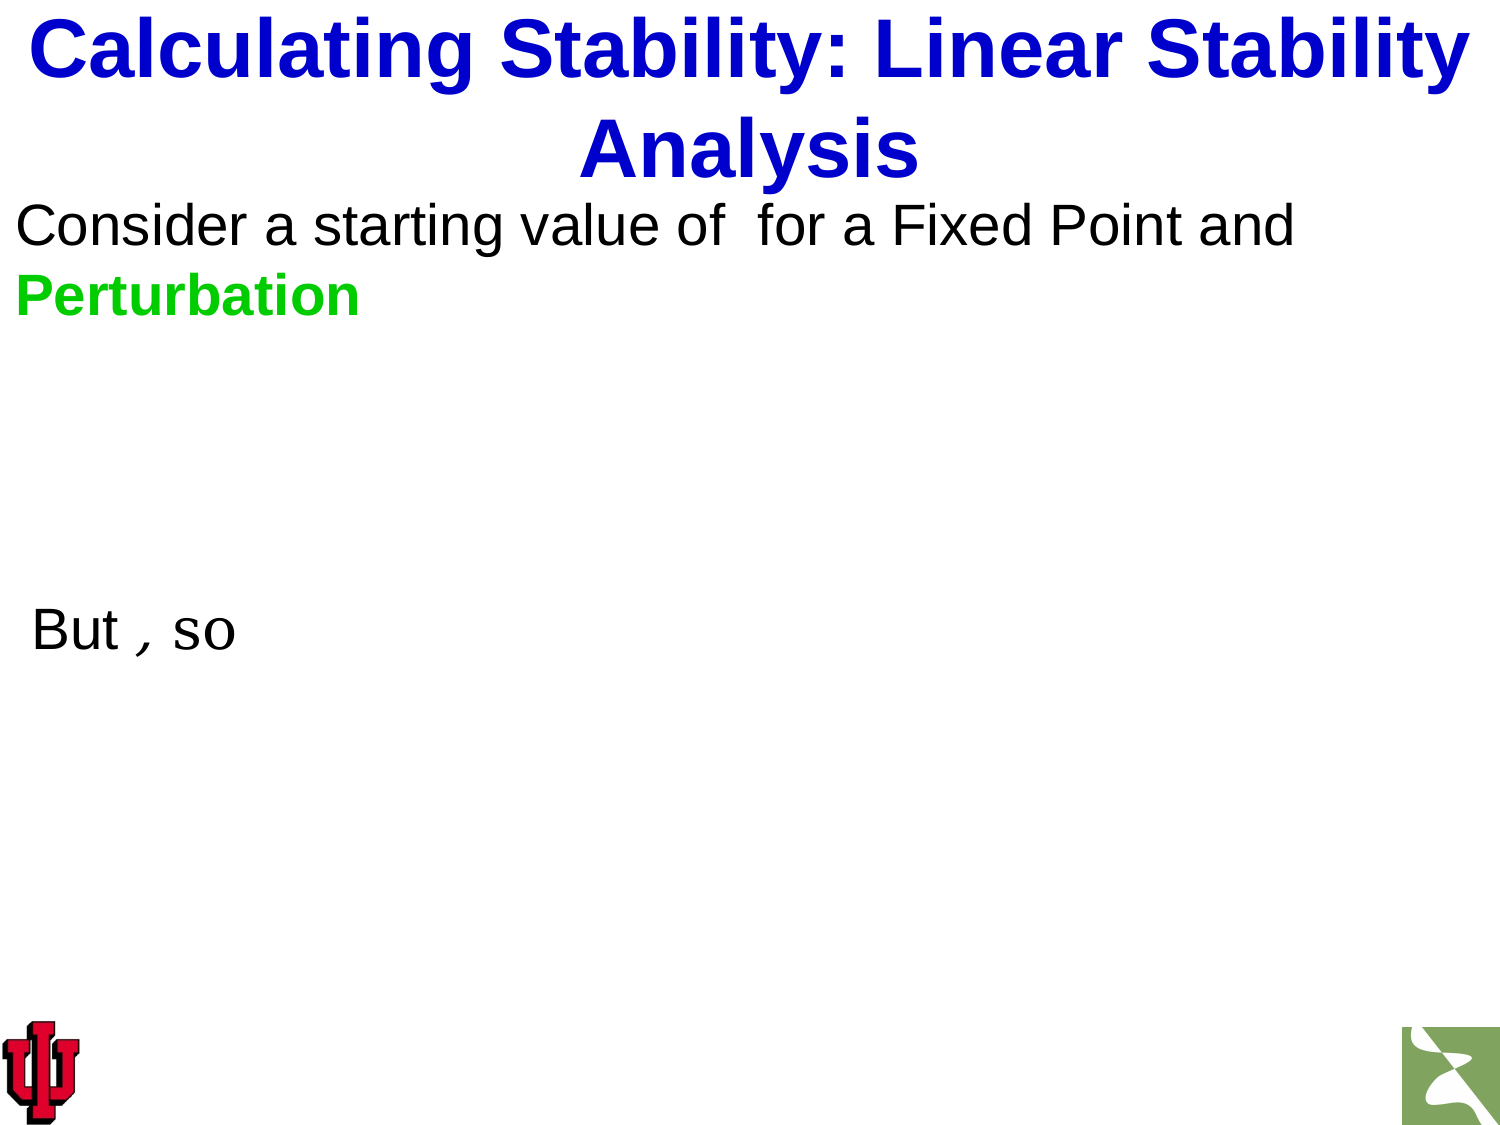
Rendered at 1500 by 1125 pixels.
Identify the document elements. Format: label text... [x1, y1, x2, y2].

title Calculating Stability: Linear Stability Analysis [0, 0, 1500, 188]
picture [1402, 1027, 1500, 1125]
picture [0, 1020, 80, 1125]
